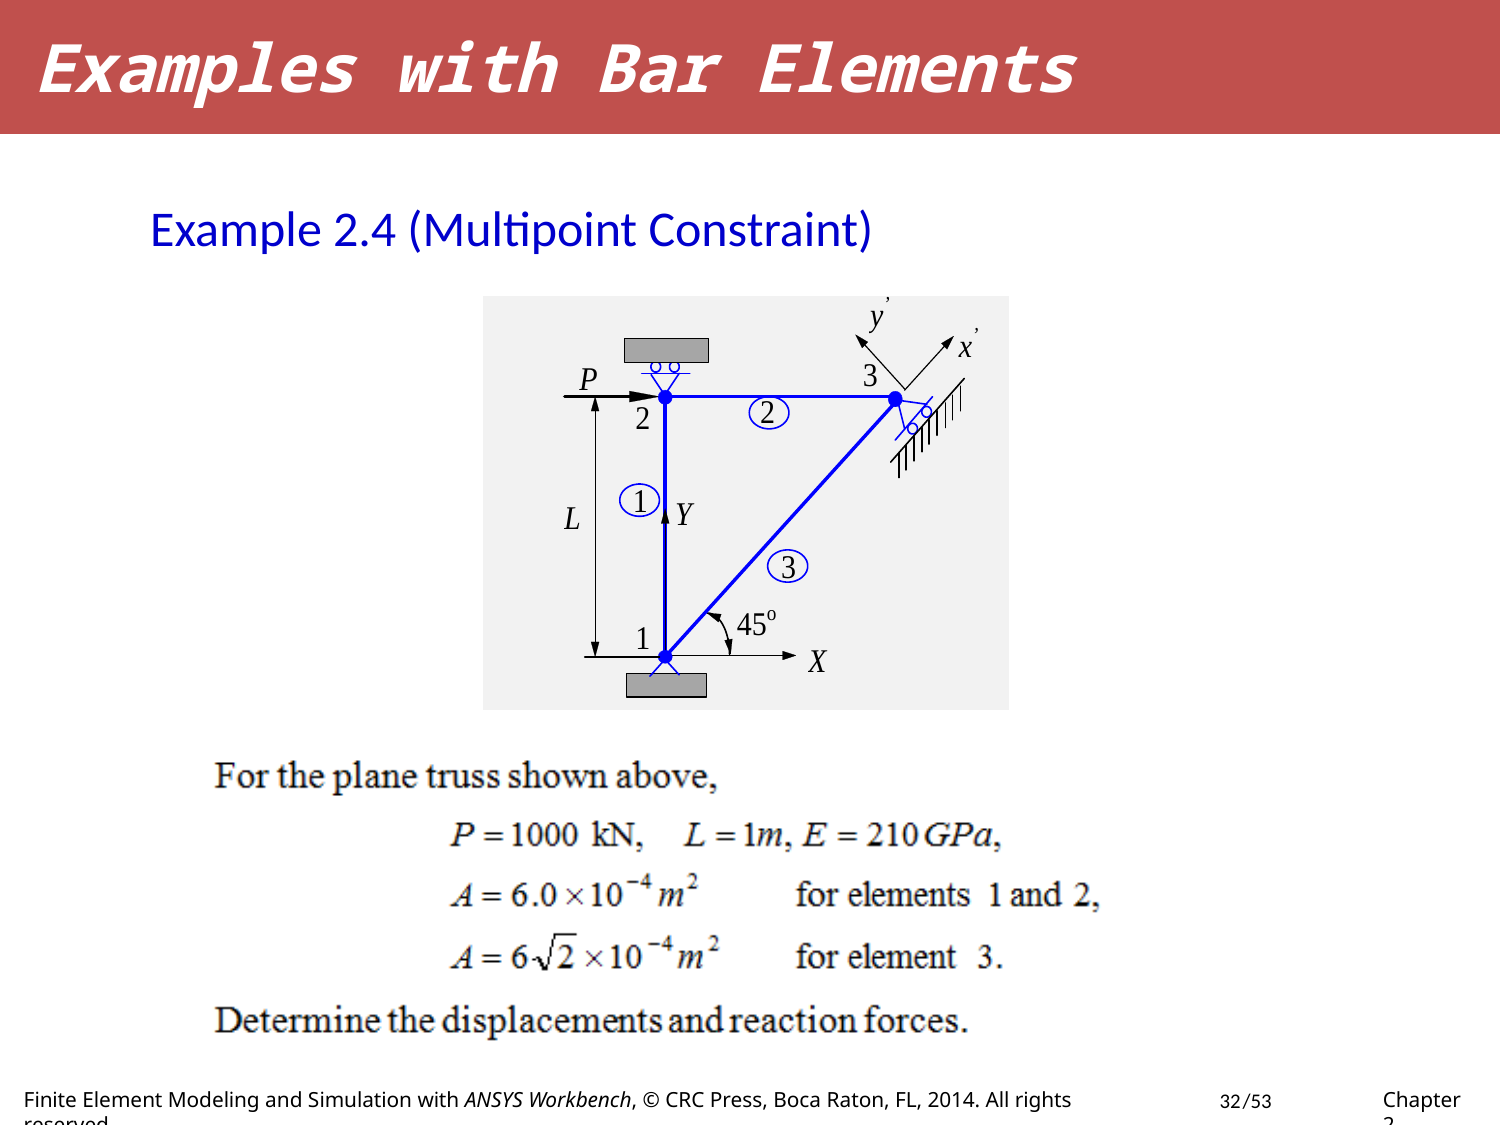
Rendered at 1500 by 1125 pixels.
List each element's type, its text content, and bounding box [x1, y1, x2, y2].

text_box Examples with Bar Elements [19, 17, 1496, 113]
text_box Example 2.4 (Multipoint Constraint) [135, 189, 1097, 325]
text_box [482, 295, 1009, 711]
slide_number 32 [1204, 1080, 1285, 1125]
picture [201, 730, 1166, 1058]
